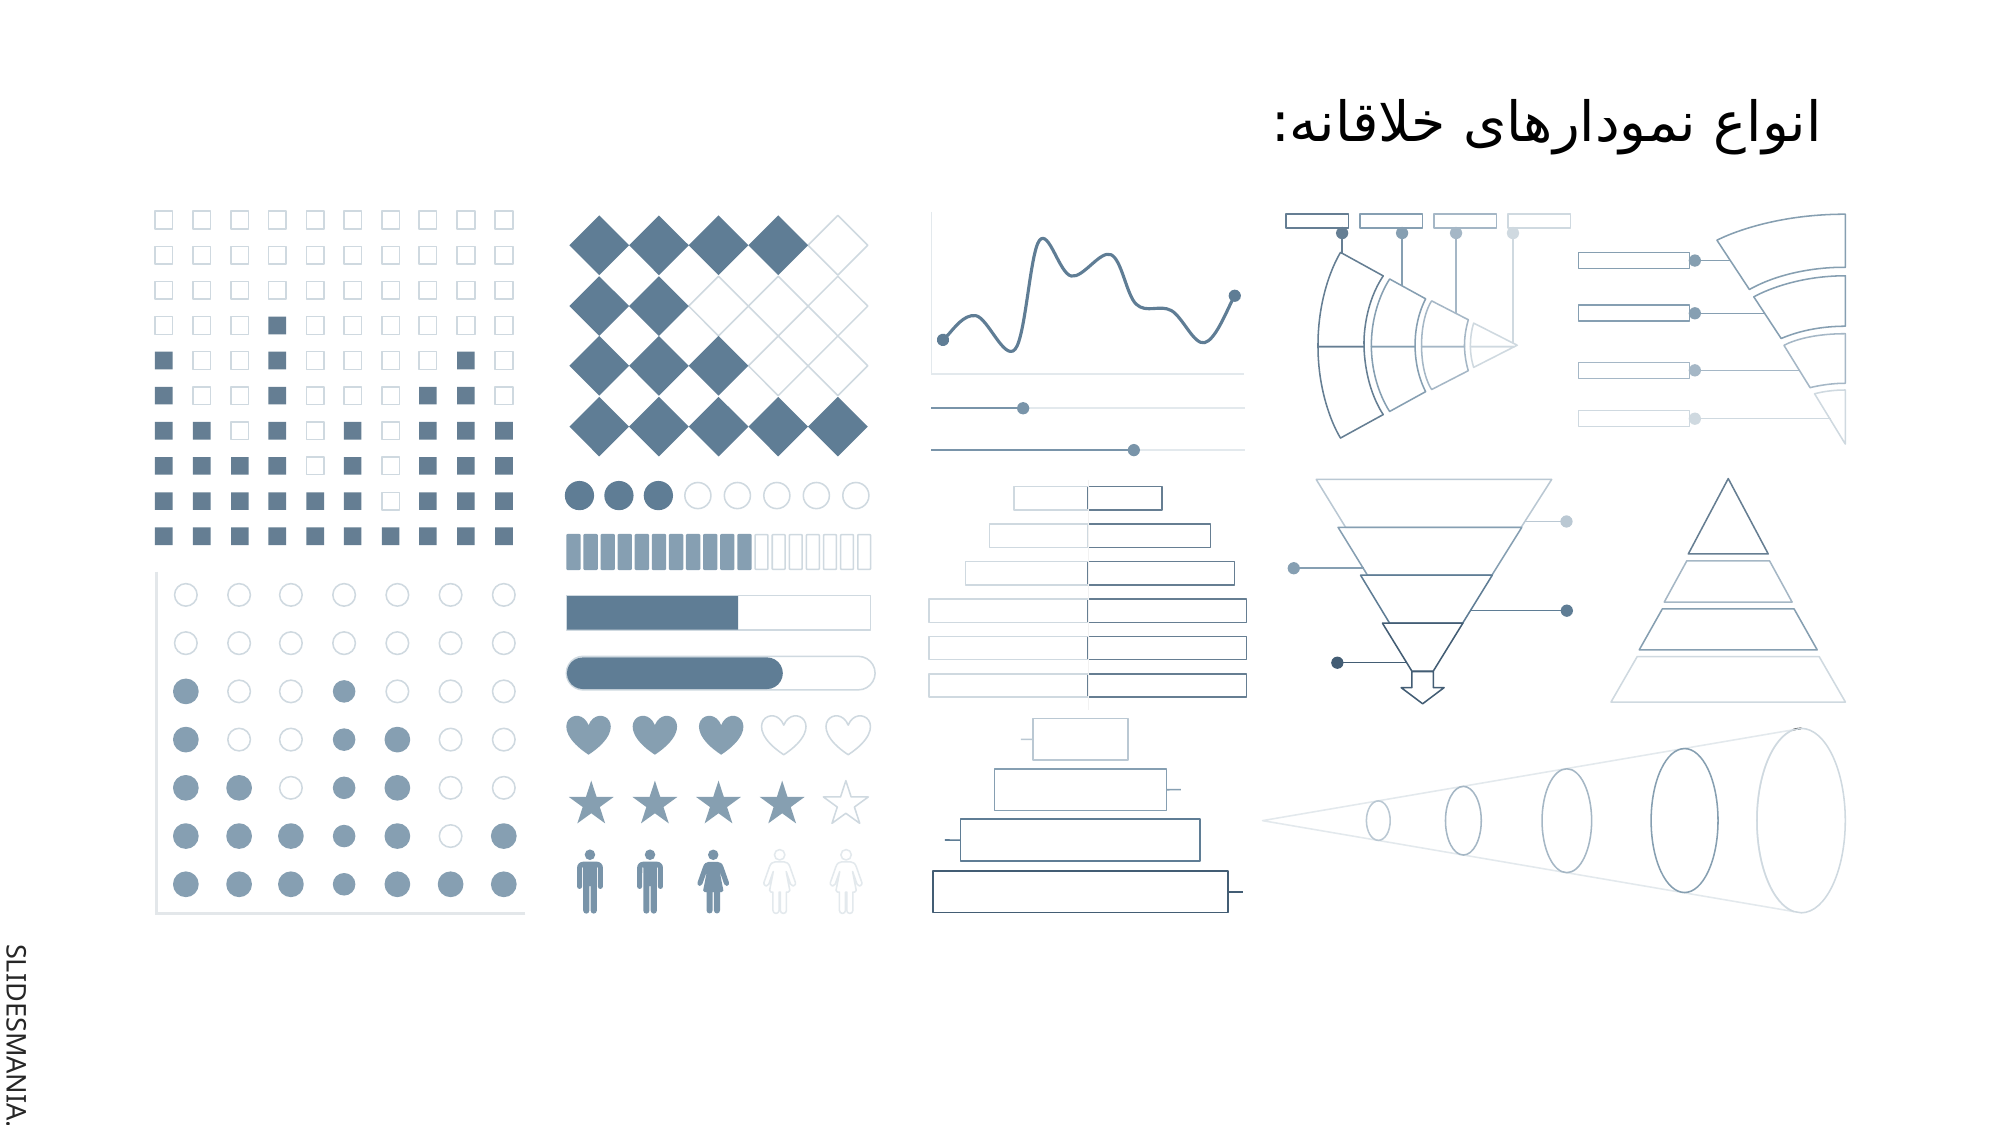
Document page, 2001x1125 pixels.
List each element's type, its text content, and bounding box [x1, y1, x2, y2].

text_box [1285, 213, 1571, 439]
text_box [932, 718, 1244, 913]
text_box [931, 211, 1245, 375]
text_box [154, 210, 513, 546]
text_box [566, 534, 871, 570]
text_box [566, 655, 876, 691]
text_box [928, 479, 1247, 710]
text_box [1610, 478, 1846, 703]
text_box انواع نمودارهای خلاقانه: [156, 65, 1843, 172]
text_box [566, 482, 870, 509]
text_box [566, 715, 871, 755]
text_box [1578, 213, 1846, 445]
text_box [1293, 479, 1568, 704]
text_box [568, 780, 869, 824]
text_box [1262, 728, 1846, 914]
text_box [569, 215, 869, 457]
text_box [154, 571, 526, 914]
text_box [566, 595, 871, 631]
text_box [930, 408, 1245, 451]
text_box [576, 849, 863, 914]
